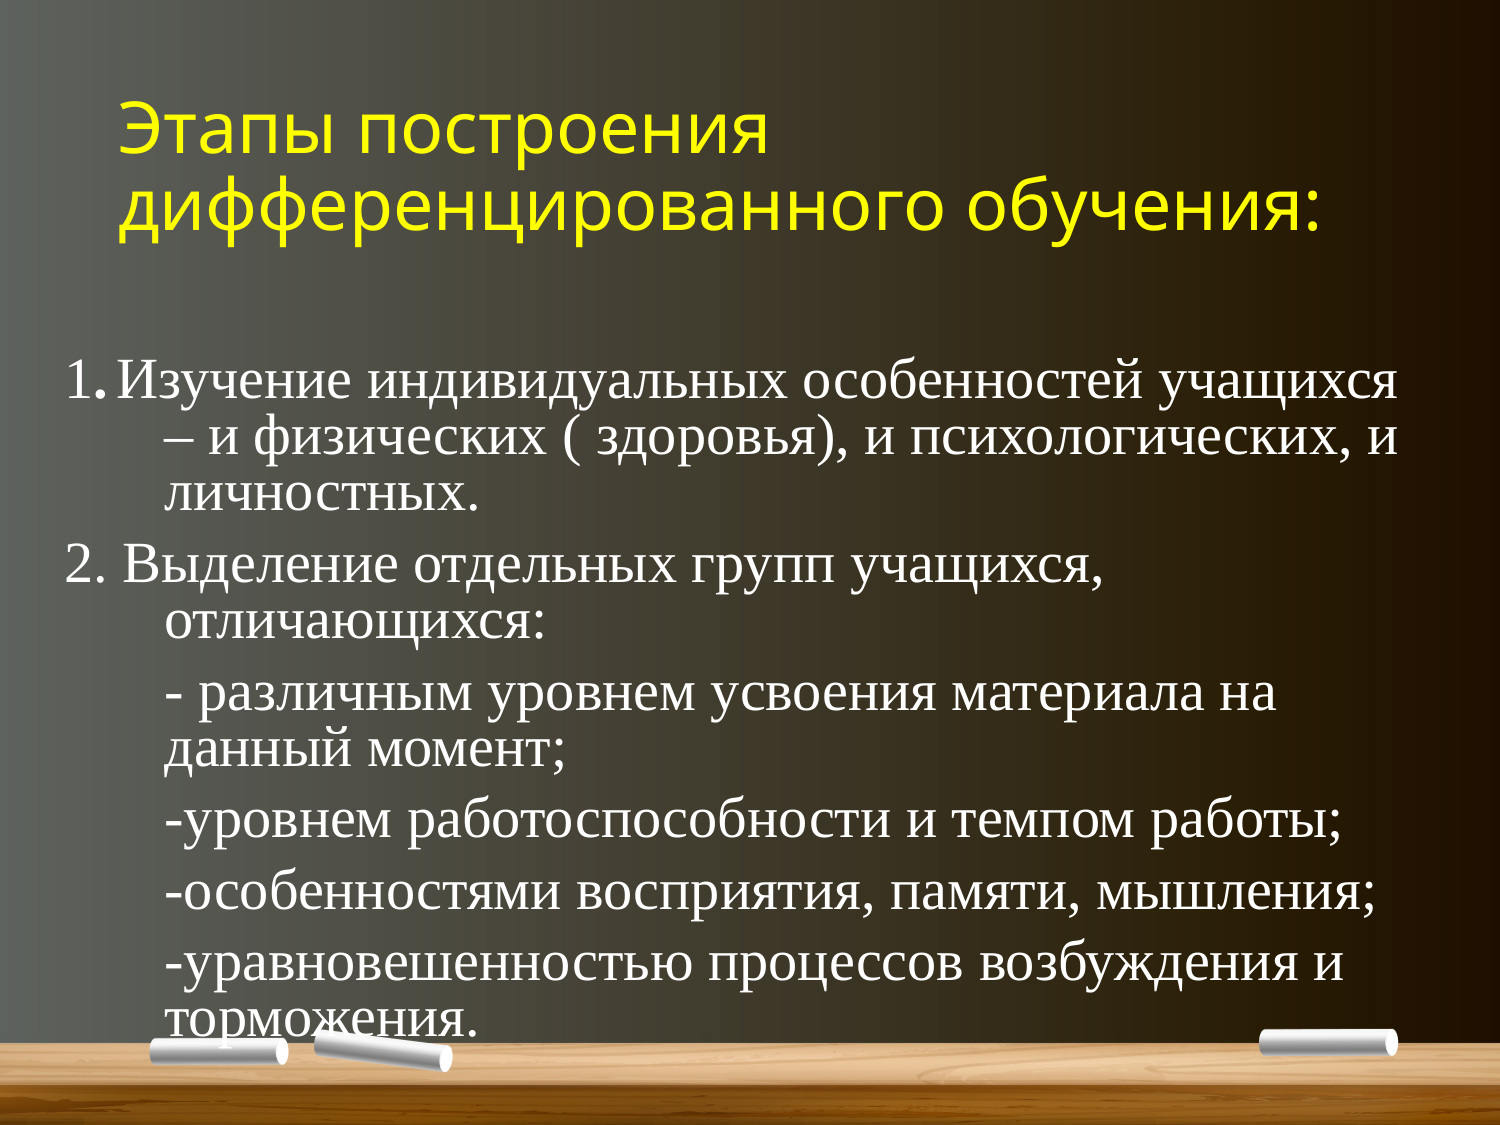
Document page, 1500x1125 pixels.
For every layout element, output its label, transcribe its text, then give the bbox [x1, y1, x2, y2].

list 1. Изучение индивидуальных особенностей учащихся – и физических ( здоровья), и психологических, и личностных. 2. Выделение отдельных групп учащихся, отличающихся: - различным уровнем усвоения материала на данный момент; -уровнем работоспособности и темпом работы; -особенностями восприятия, памяти, мышления; -уравновешенностью процессов возбуждения и торможения. [49, 290, 1451, 1125]
title Этапы построения дифференцированного обучения: [103, 59, 1397, 278]
picture [0, 0, 1500, 1125]
